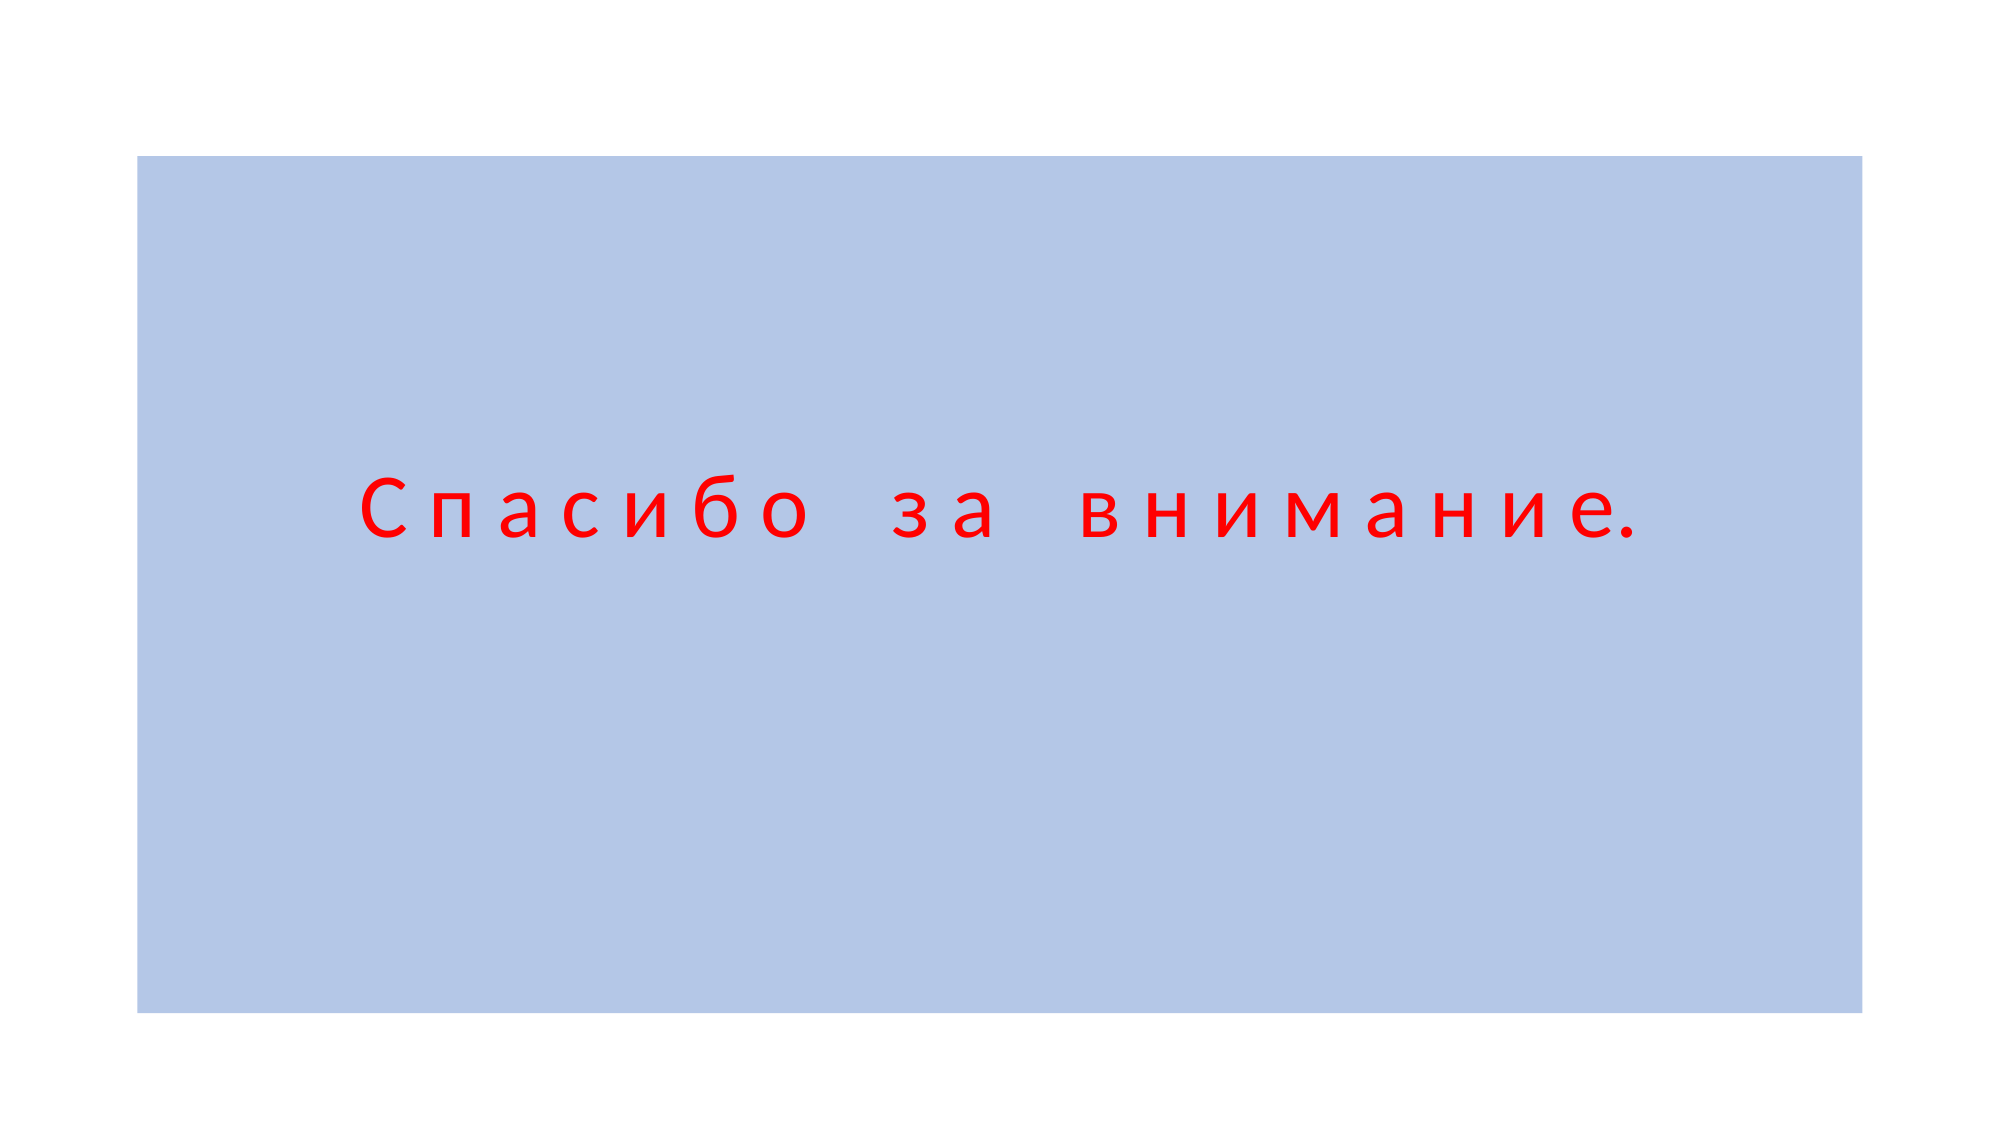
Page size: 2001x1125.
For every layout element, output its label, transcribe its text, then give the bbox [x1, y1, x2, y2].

list С п а с и б о з а в н и м а н и е. [137, 156, 1863, 1014]
